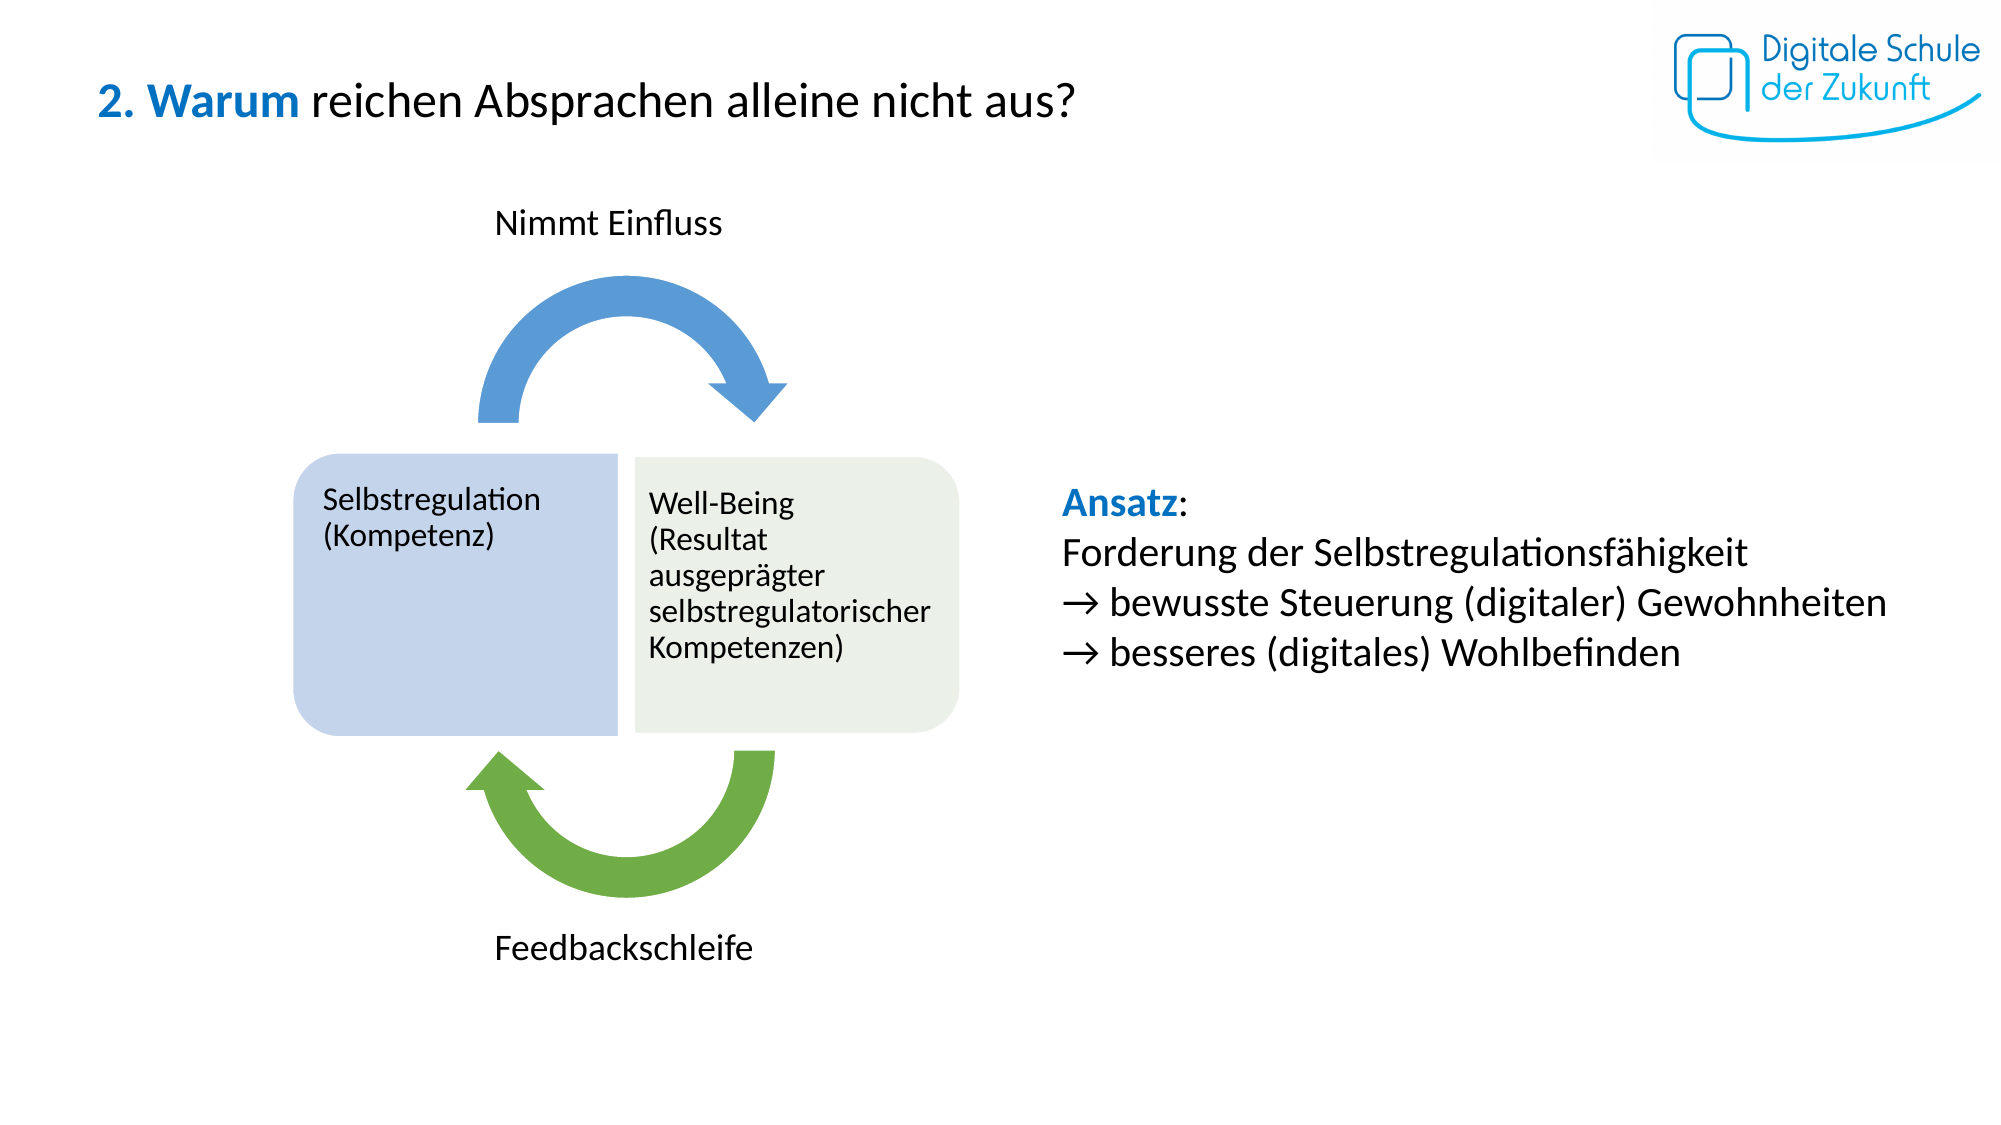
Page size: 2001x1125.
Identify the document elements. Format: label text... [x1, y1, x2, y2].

picture [1649, 0, 2000, 164]
text_box Ansatz: Forderung der Selbstregulationsfähigkeit → bewusste Steuerung (digitaler) Gewohnheiten → besseres (digitales) Wohlbefinden [1299, 466, 1909, 727]
text_box 2. Warum reichen Absprachen alleine nicht aus? [82, 56, 1808, 253]
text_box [0, 179, 1294, 1011]
